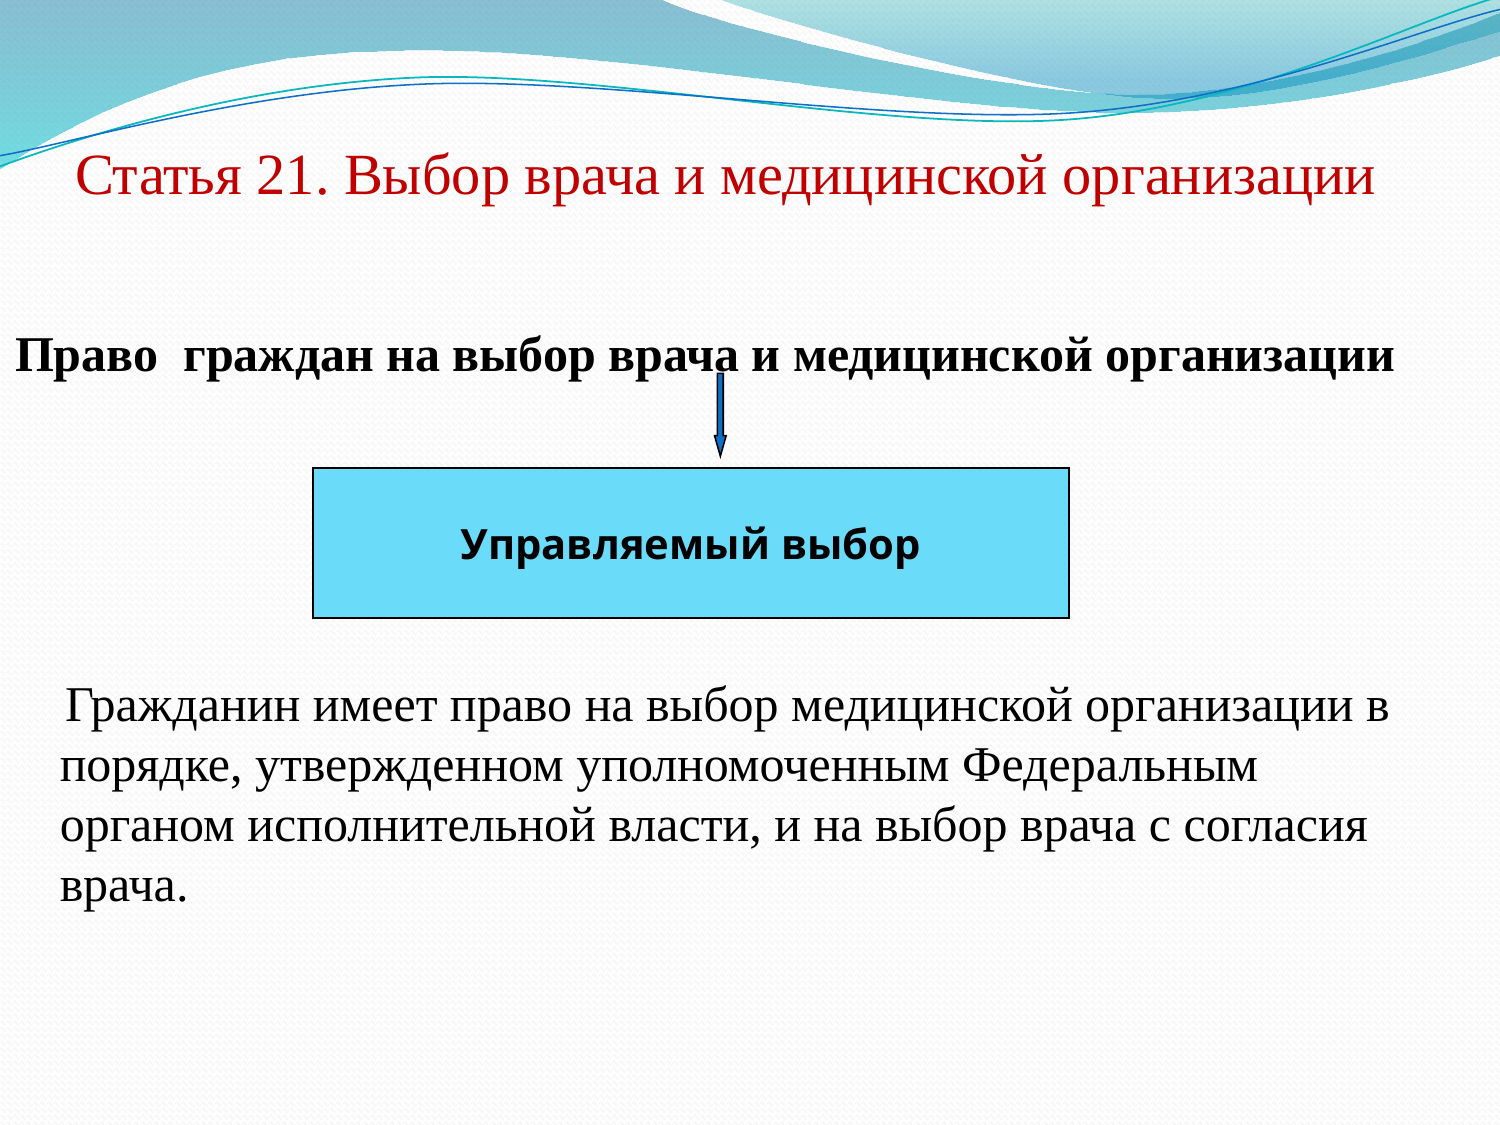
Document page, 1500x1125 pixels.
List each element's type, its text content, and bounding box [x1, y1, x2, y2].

text_box [714, 373, 727, 457]
title Статья 21. Выбор врача и медицинской организации [74, 44, 1426, 207]
text_box Управляемый выбор [312, 467, 1069, 618]
list Право граждан на выбор врача и медицинской организации Гражданин имеет право на выбор медицинской организации в порядке, утвержденном уполномоченным Федеральным органом исполнительной власти, и на выбор врача с согласия врача. [0, 314, 1442, 1001]
